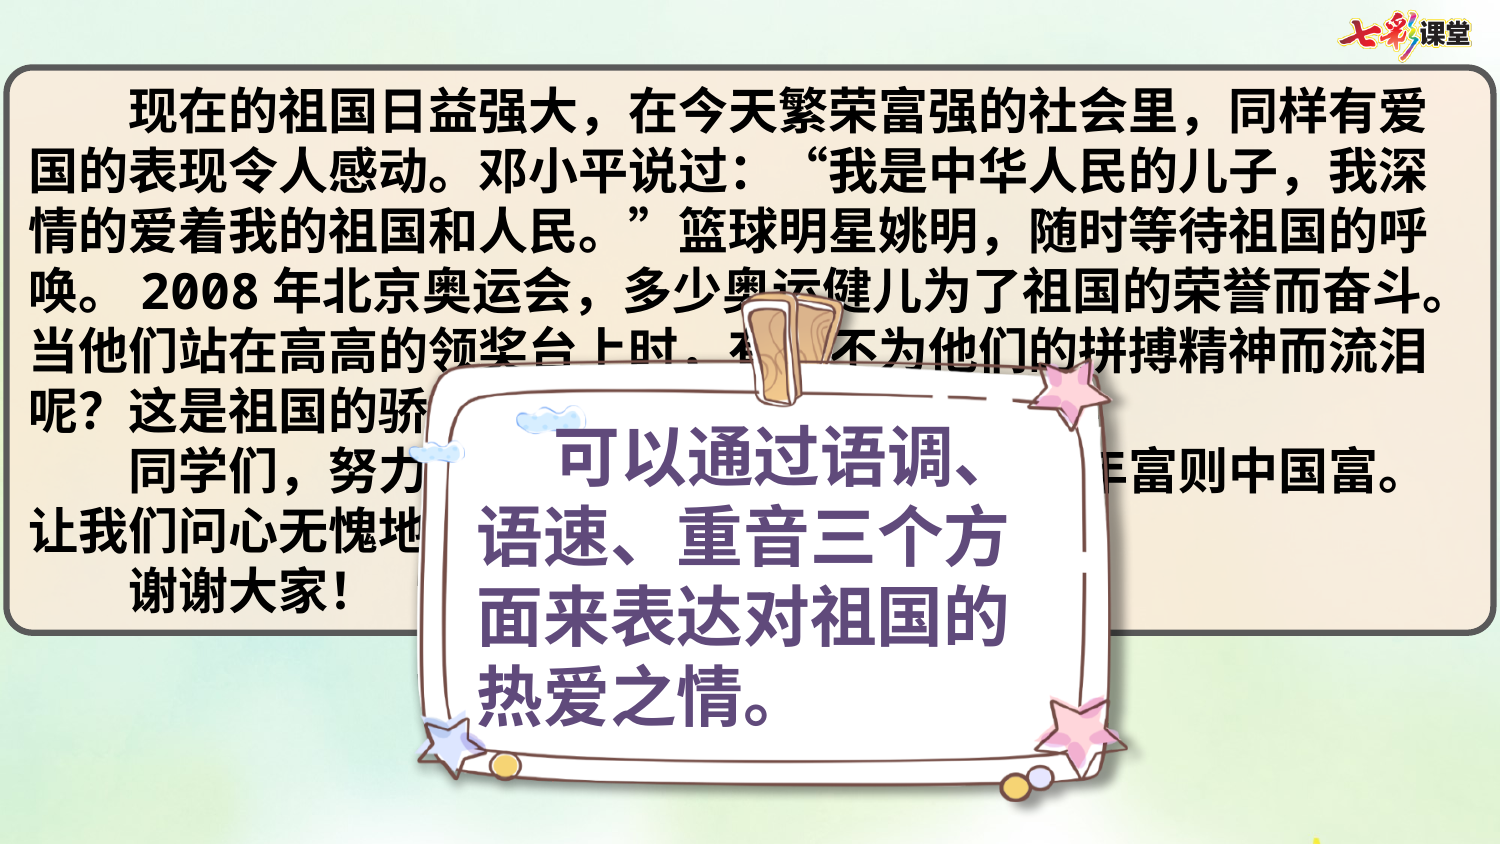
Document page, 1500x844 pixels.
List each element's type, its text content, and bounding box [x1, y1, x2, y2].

text_box [14, 628, 401, 635]
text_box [408, 291, 1129, 802]
picture [0, 0, 1500, 844]
text_box 现在的祖国日益强大，在今天繁荣富强的社会里，同样有爱国的表现令人感动。邓小平说过：“我是中华人民的儿子，我深情的爱着我的祖国和人民。”篮球明星姚明，随时等待祖国的呼唤。2008年北京奥运会，多少奥运健儿为了祖国的荣誉而奋斗。当他们站在高高的领奖台上时，有谁不为他们的拼搏精神而流泪呢？这是祖国的骄傲啊！ 同学们，努力学习吧！少年强则中国强，少年富则中国富。让我们问心无愧地说：“祖国在我心中！” 谢谢大家！ [13, 72, 1487, 628]
text_box [4, 73, 13, 627]
text_box [14, 65, 1486, 72]
text_box [1487, 73, 1496, 627]
text_box [1149, 628, 1486, 635]
